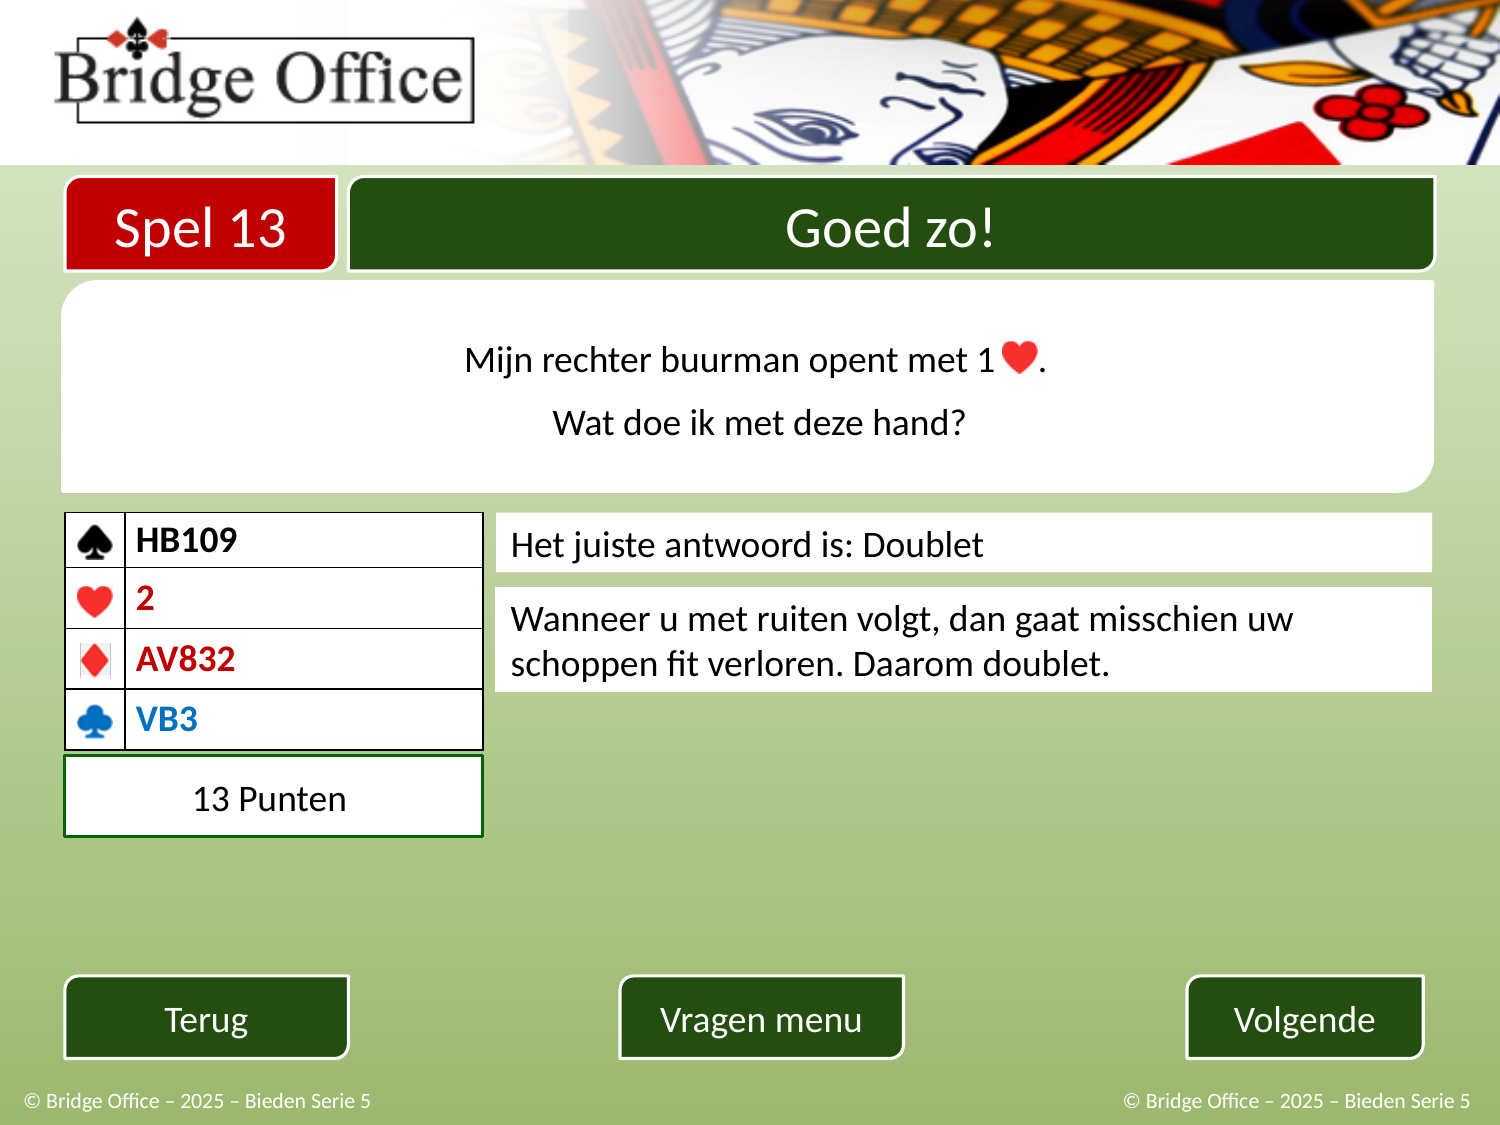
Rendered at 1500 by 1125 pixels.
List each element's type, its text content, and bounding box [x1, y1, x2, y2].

picture [1001, 341, 1038, 374]
text_box Het juiste antwoord is: Doublet [496, 512, 1433, 573]
text_box 13 Punten [63, 754, 484, 838]
table_header HB109 [126, 513, 482, 567]
picture [77, 643, 114, 679]
table_cell 2 [126, 568, 482, 628]
picture [77, 703, 114, 740]
text_box [61, 280, 1435, 493]
text_box Vragen menu [618, 974, 906, 1061]
picture [77, 585, 114, 618]
text_box Mijn rechter buurman opent met 1 . [449, 327, 1075, 388]
table_header [66, 513, 124, 567]
table_cell [66, 690, 124, 749]
text_box Wat doe ik met deze hand? [537, 390, 986, 451]
table_cell VB3 [126, 690, 482, 749]
table_cell [66, 629, 124, 688]
text_box © Bridge Office – 2025 – Bieden Serie 5 [8, 1079, 393, 1121]
table_cell AV832 [126, 629, 482, 688]
picture [77, 524, 114, 561]
text_box © Bridge Office – 2025 – Bieden Serie 5 [1107, 1079, 1500, 1121]
text_box Goed zo! [346, 179, 1437, 273]
table_cell [66, 568, 124, 628]
picture [0, 0, 1500, 166]
text_box Terug [63, 974, 350, 1061]
text_box Wanneer u met ruiten volgt, dan gaat misschien uw schoppen fit verloren. Daarom doublet. [495, 587, 1432, 692]
text_box Volgende [1185, 974, 1425, 1061]
text_box Spel 13 [63, 179, 339, 273]
